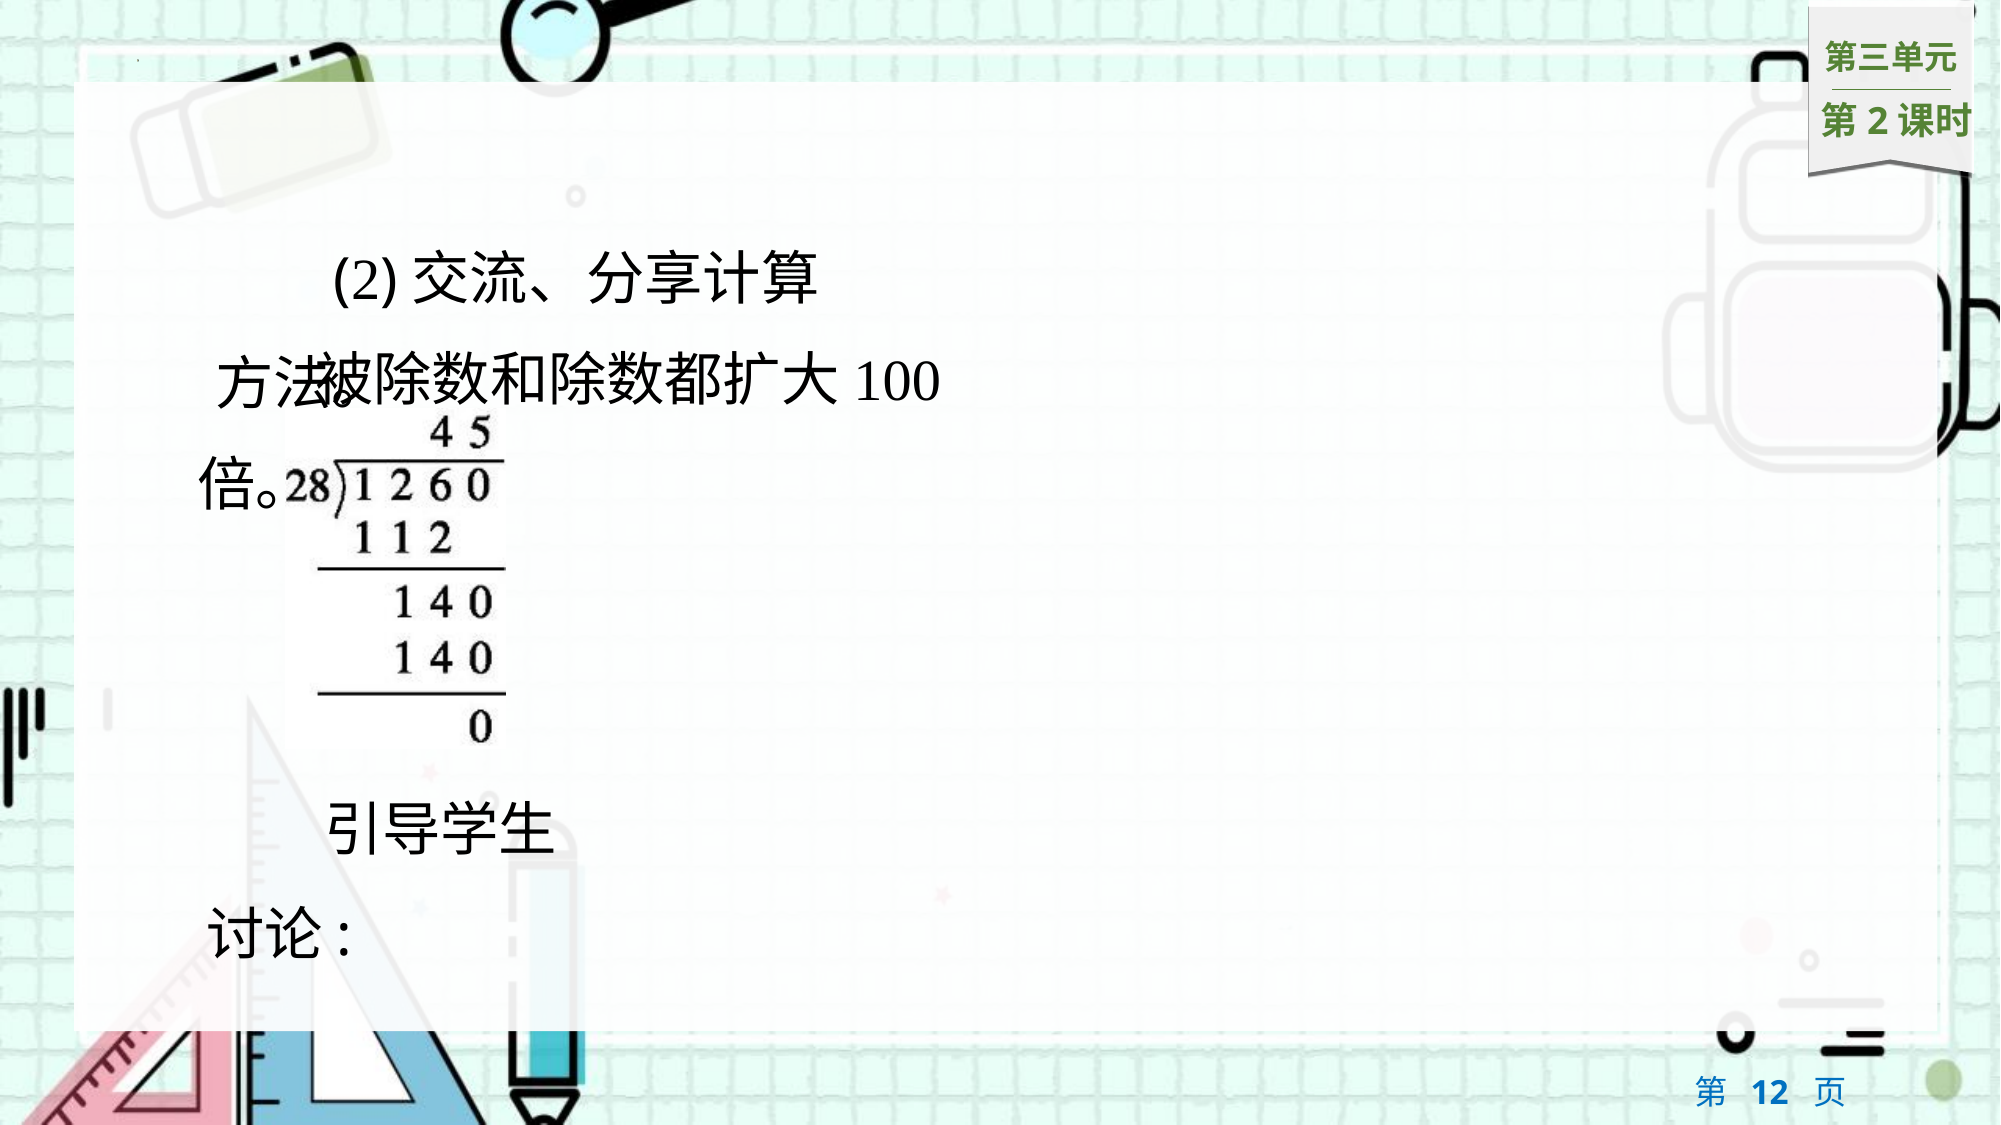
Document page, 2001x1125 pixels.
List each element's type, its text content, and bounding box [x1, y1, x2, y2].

text_box (2)交流、分享计算方法。 [215, 206, 877, 307]
picture [1938, 168, 1971, 176]
text_box 被除数和除数都扩大100倍。 [197, 307, 954, 413]
picture [285, 408, 506, 749]
picture [0, 0, 2000, 1125]
text_box 引导学生讨论: [206, 757, 586, 863]
